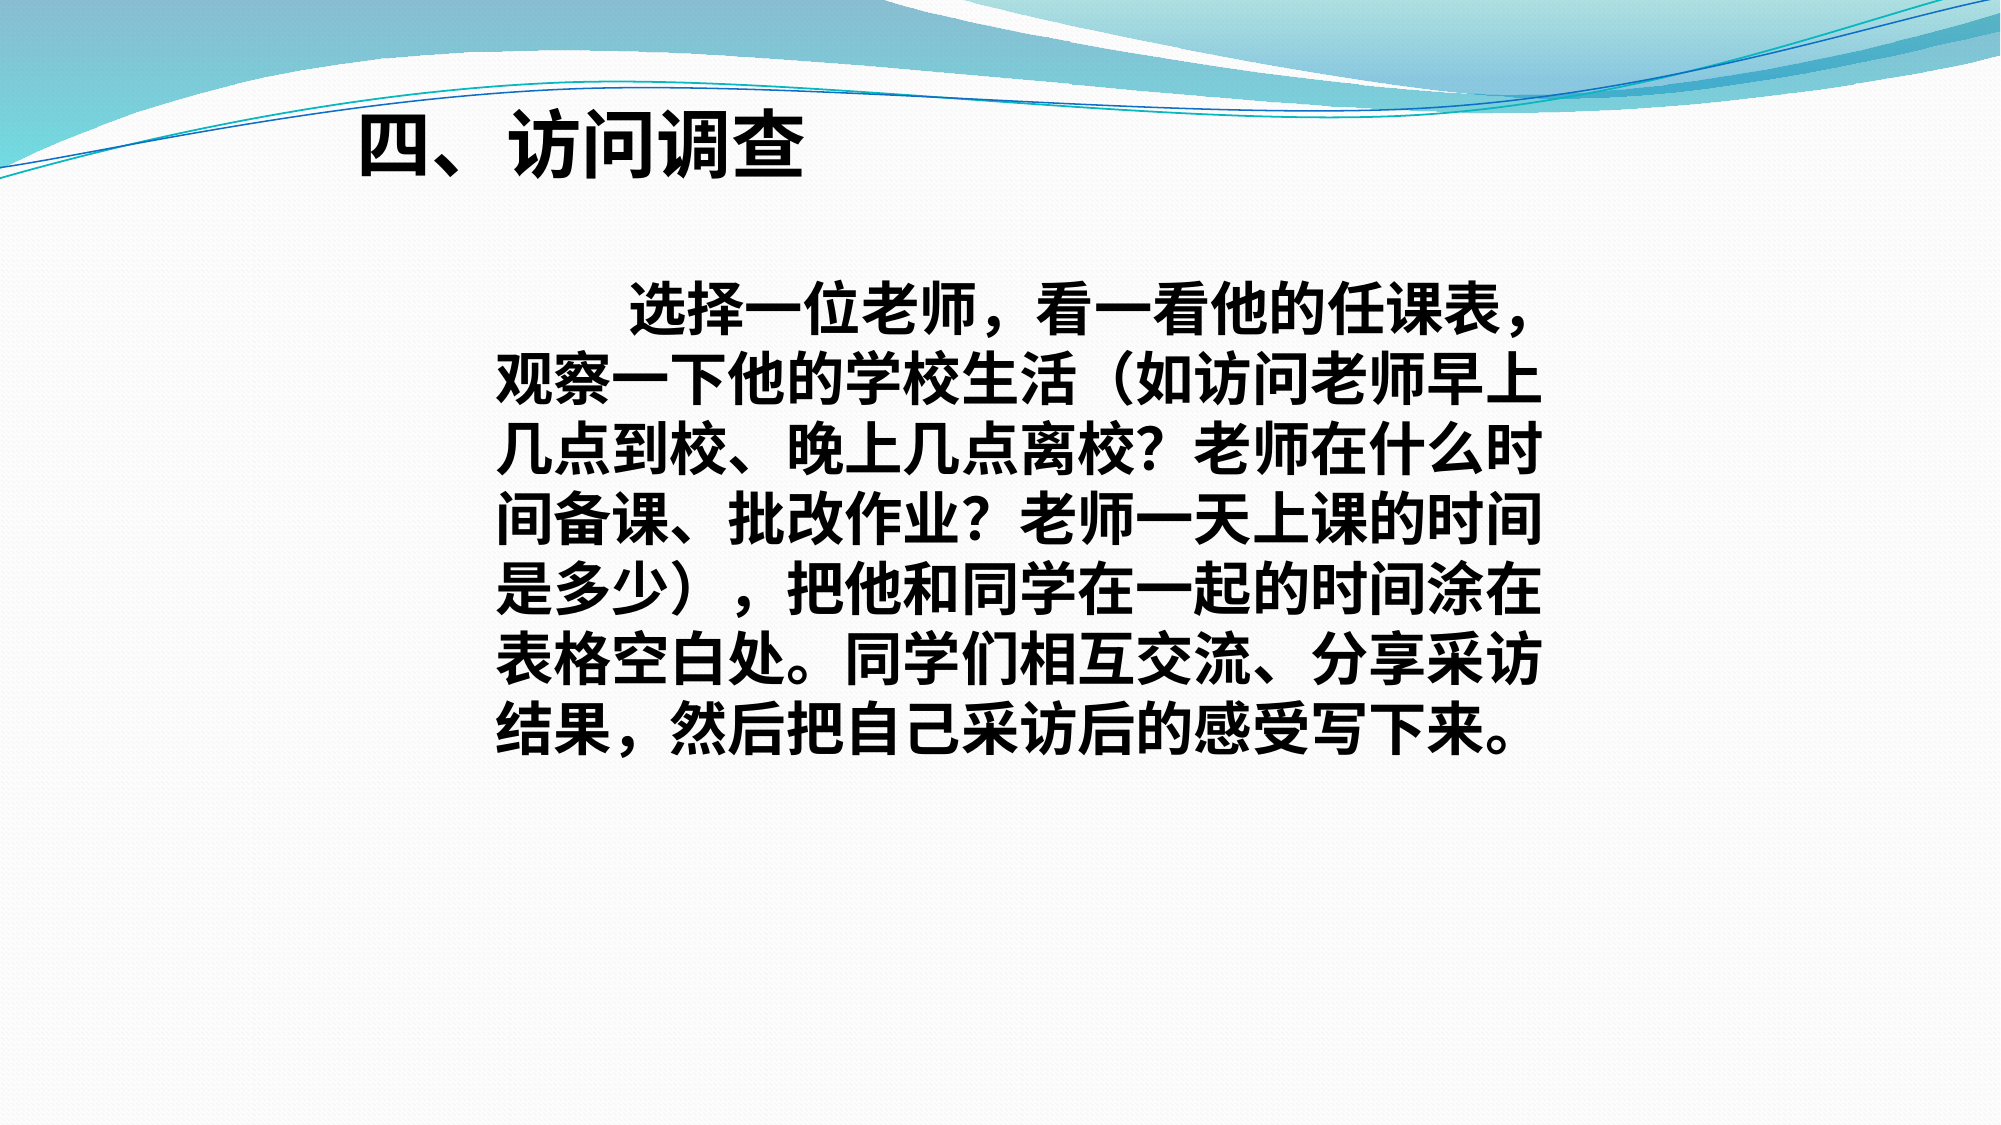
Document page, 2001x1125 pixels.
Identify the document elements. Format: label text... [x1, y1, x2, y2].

text_box 四、访问调查 [341, 90, 965, 196]
text_box 选择一位老师，看一看他的任课表，观察一下他的学校生活（如访问老师早上几点到校、晚上几点离校？老师在什么时间备课、批改作业？老师一天上课的时间是多少），把他和同学在一起的时间涂在表格空白处。同学们相互交流、分享采访结果，然后把自己采访后的感受写下来。 [480, 265, 1603, 770]
